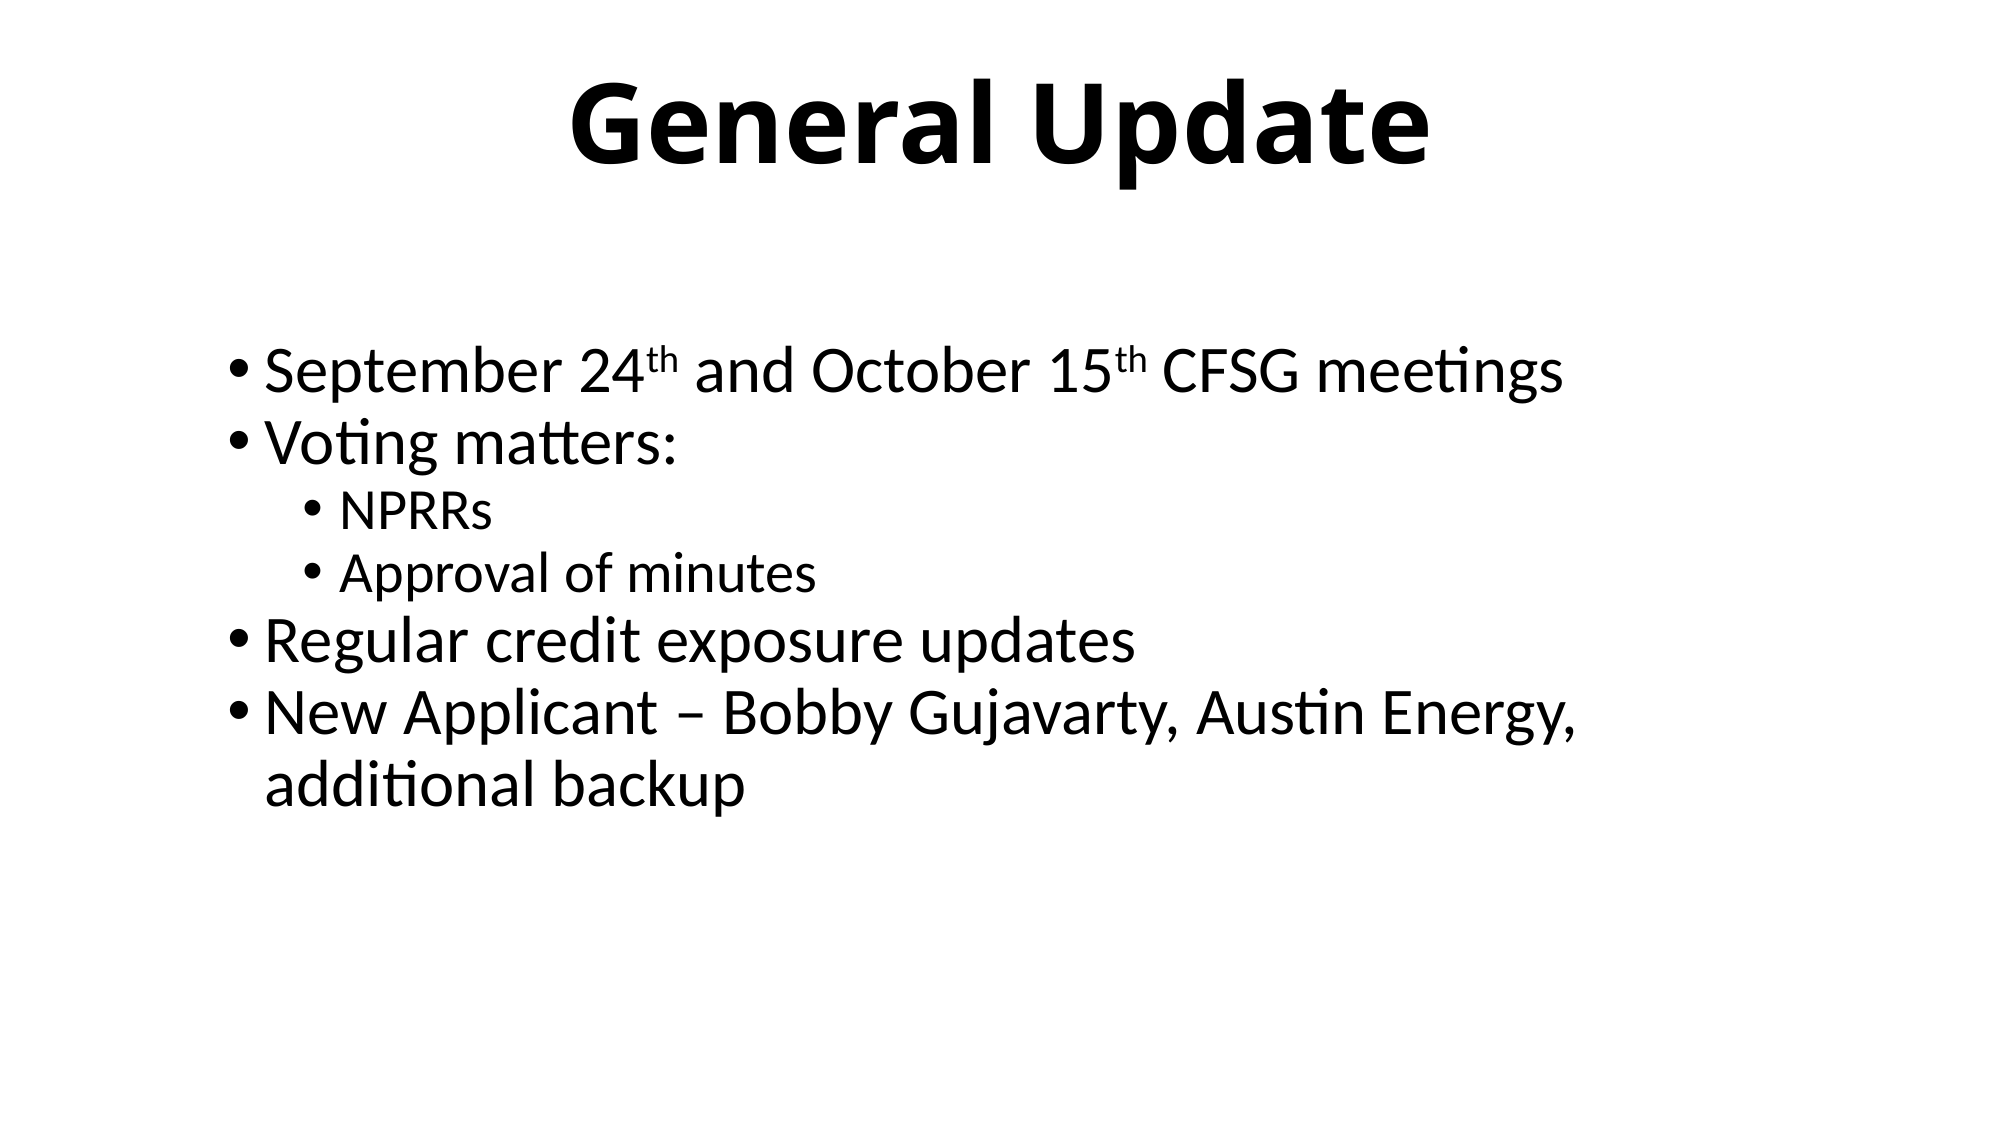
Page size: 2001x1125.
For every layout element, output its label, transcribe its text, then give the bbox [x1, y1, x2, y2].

list September 24th and October 15th CFSG meetings Voting matters: NPRRs Approval of minutes Regular credit exposure updates New Applicant – Bobby Gujavarty, Austin Energy, additional backup [137, 327, 1863, 937]
title General Update [137, 59, 1863, 278]
